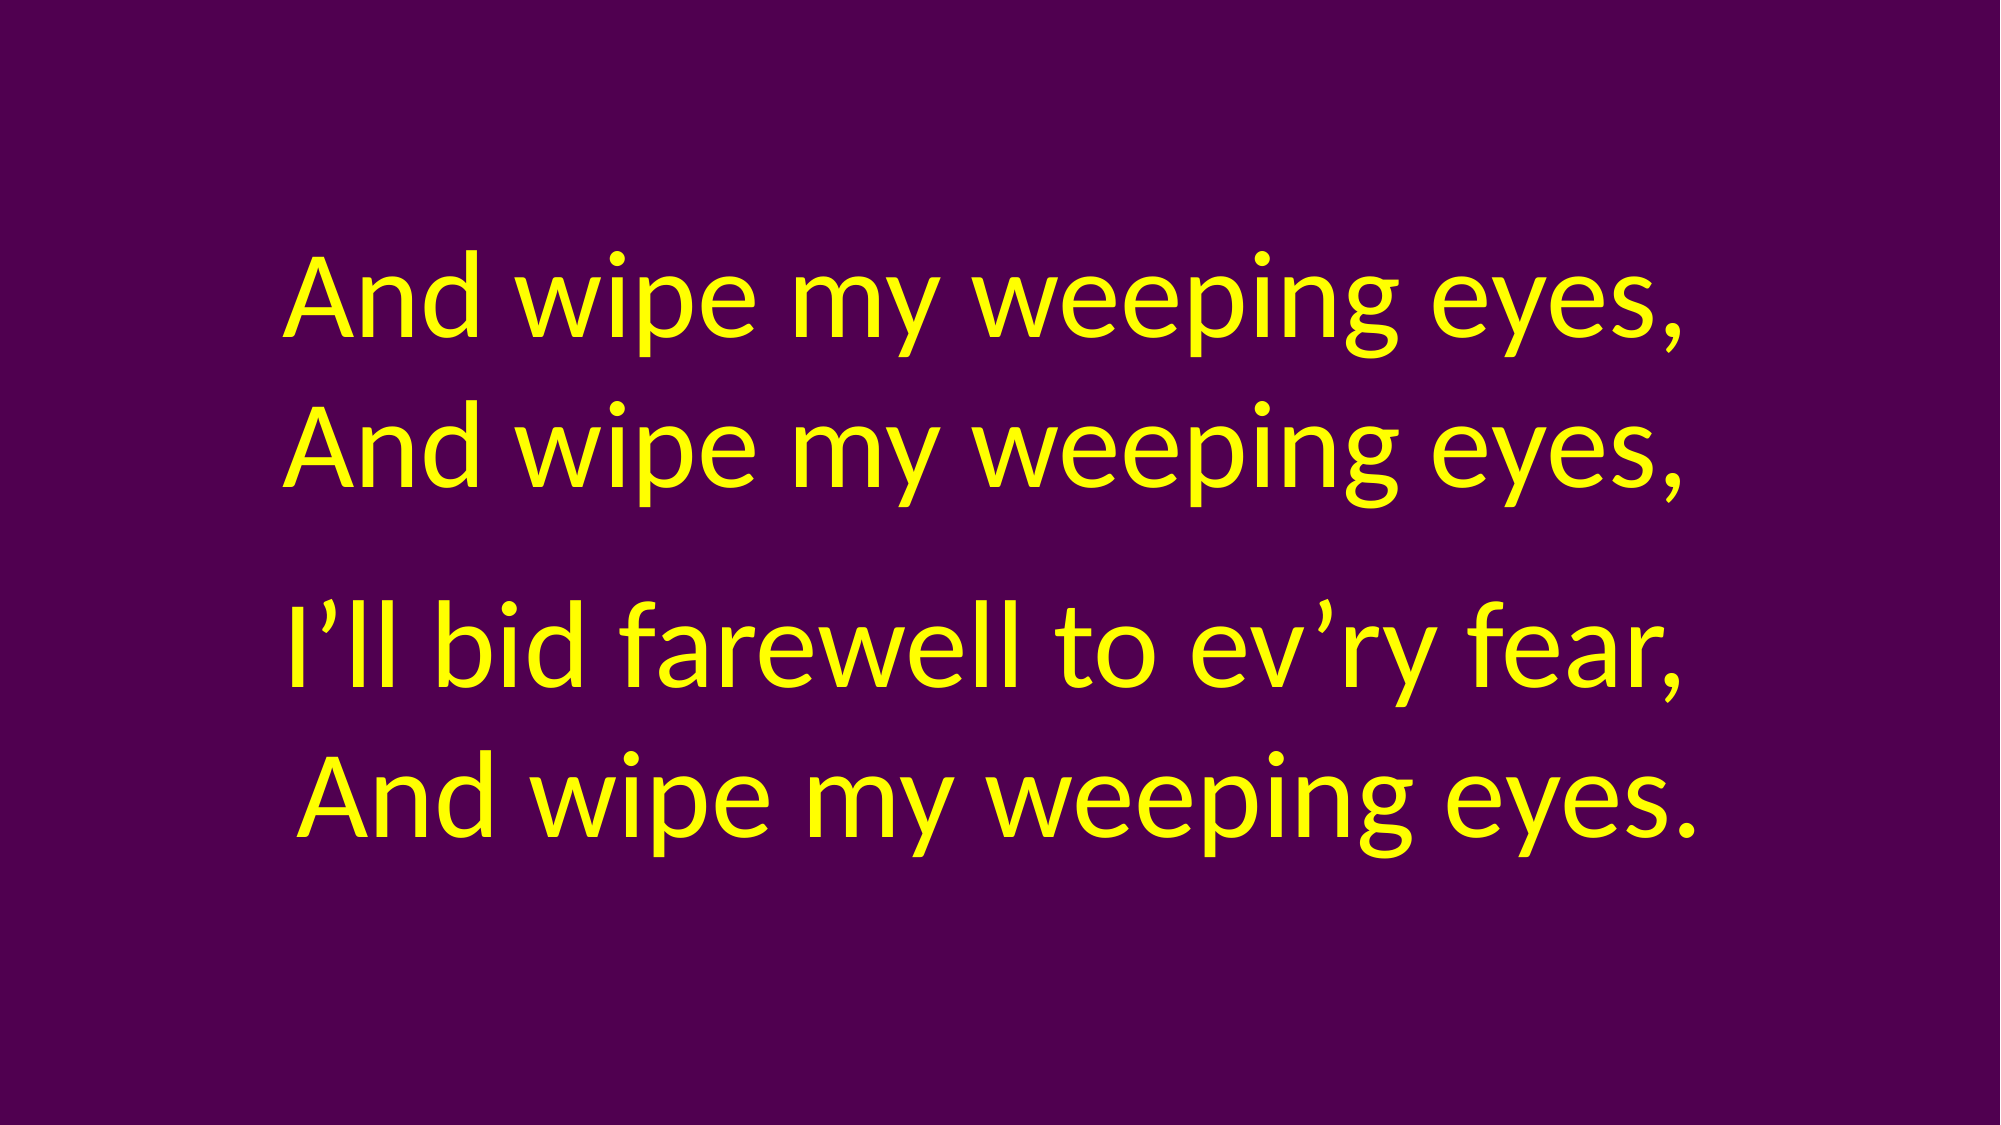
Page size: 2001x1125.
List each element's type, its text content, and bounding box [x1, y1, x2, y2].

text_box And wipe my weeping eyes, And wipe my weeping eyes, I’ll bid farewell to ev’ry fear, And wipe my weeping eyes. [0, 204, 2000, 870]
